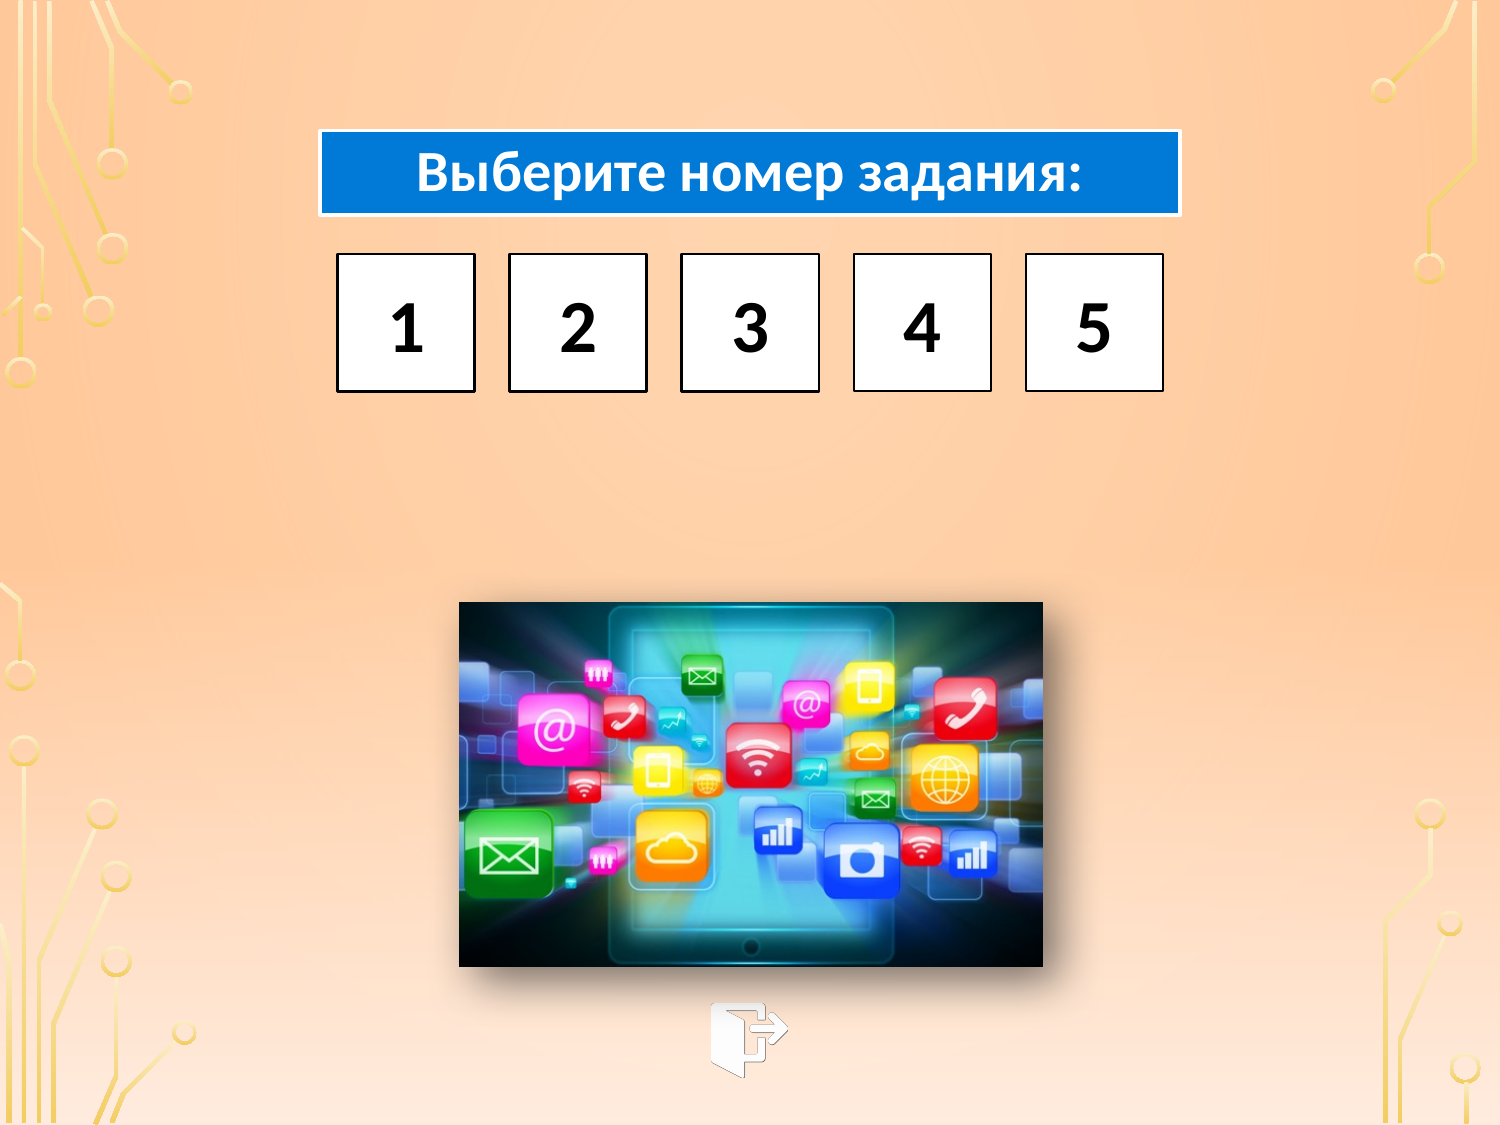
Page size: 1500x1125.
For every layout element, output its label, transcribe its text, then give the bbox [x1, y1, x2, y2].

text_box 4 [853, 253, 992, 392]
text_box 2 [508, 253, 648, 393]
picture [763, 606, 813, 610]
text_box Выберите номер задания: [318, 129, 1182, 217]
text_box 1 [336, 253, 476, 393]
picture [458, 601, 1044, 968]
text_box 3 [680, 253, 820, 393]
text_box 5 [1025, 253, 1164, 392]
picture [711, 1002, 788, 1078]
